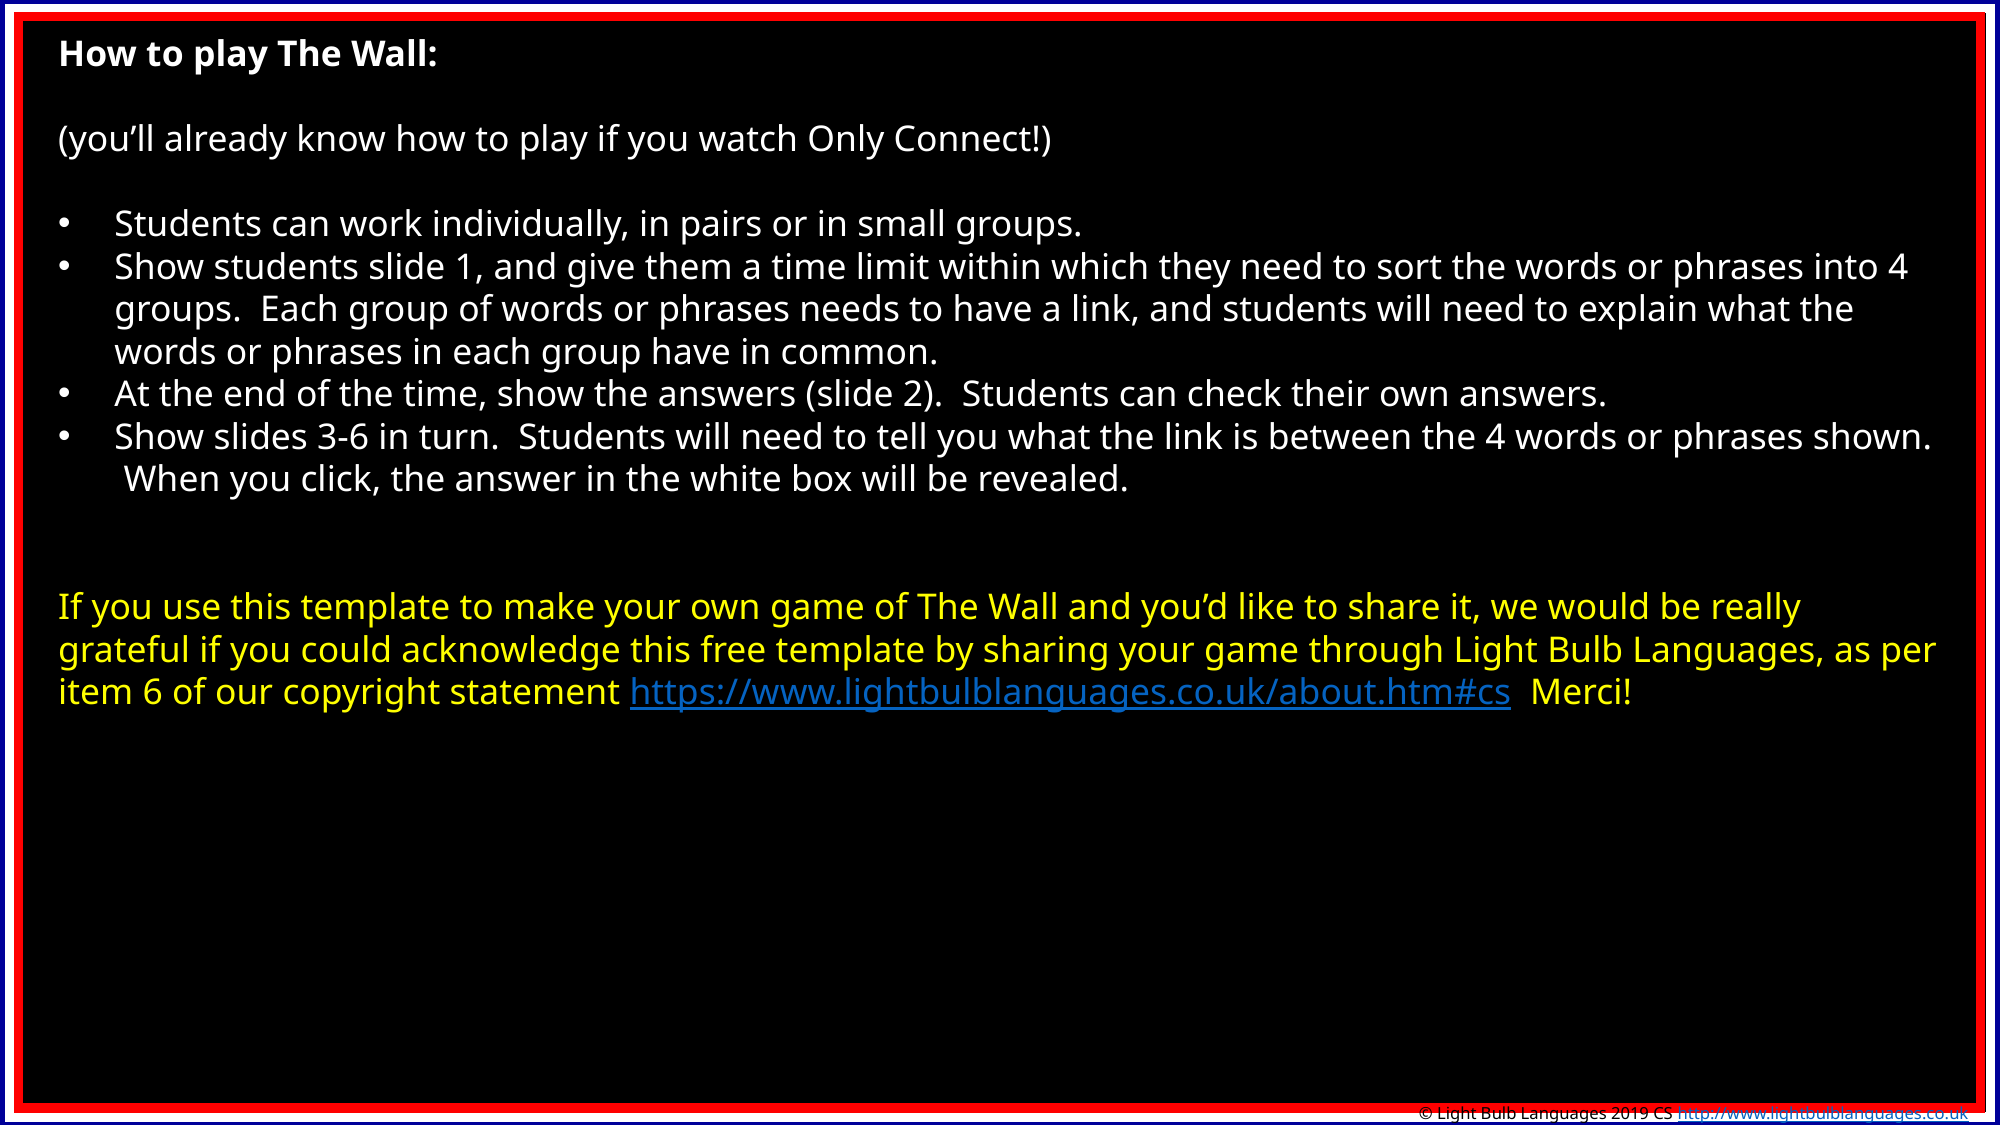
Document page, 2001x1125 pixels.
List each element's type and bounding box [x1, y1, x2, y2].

text_box [0, 0, 2000, 1125]
